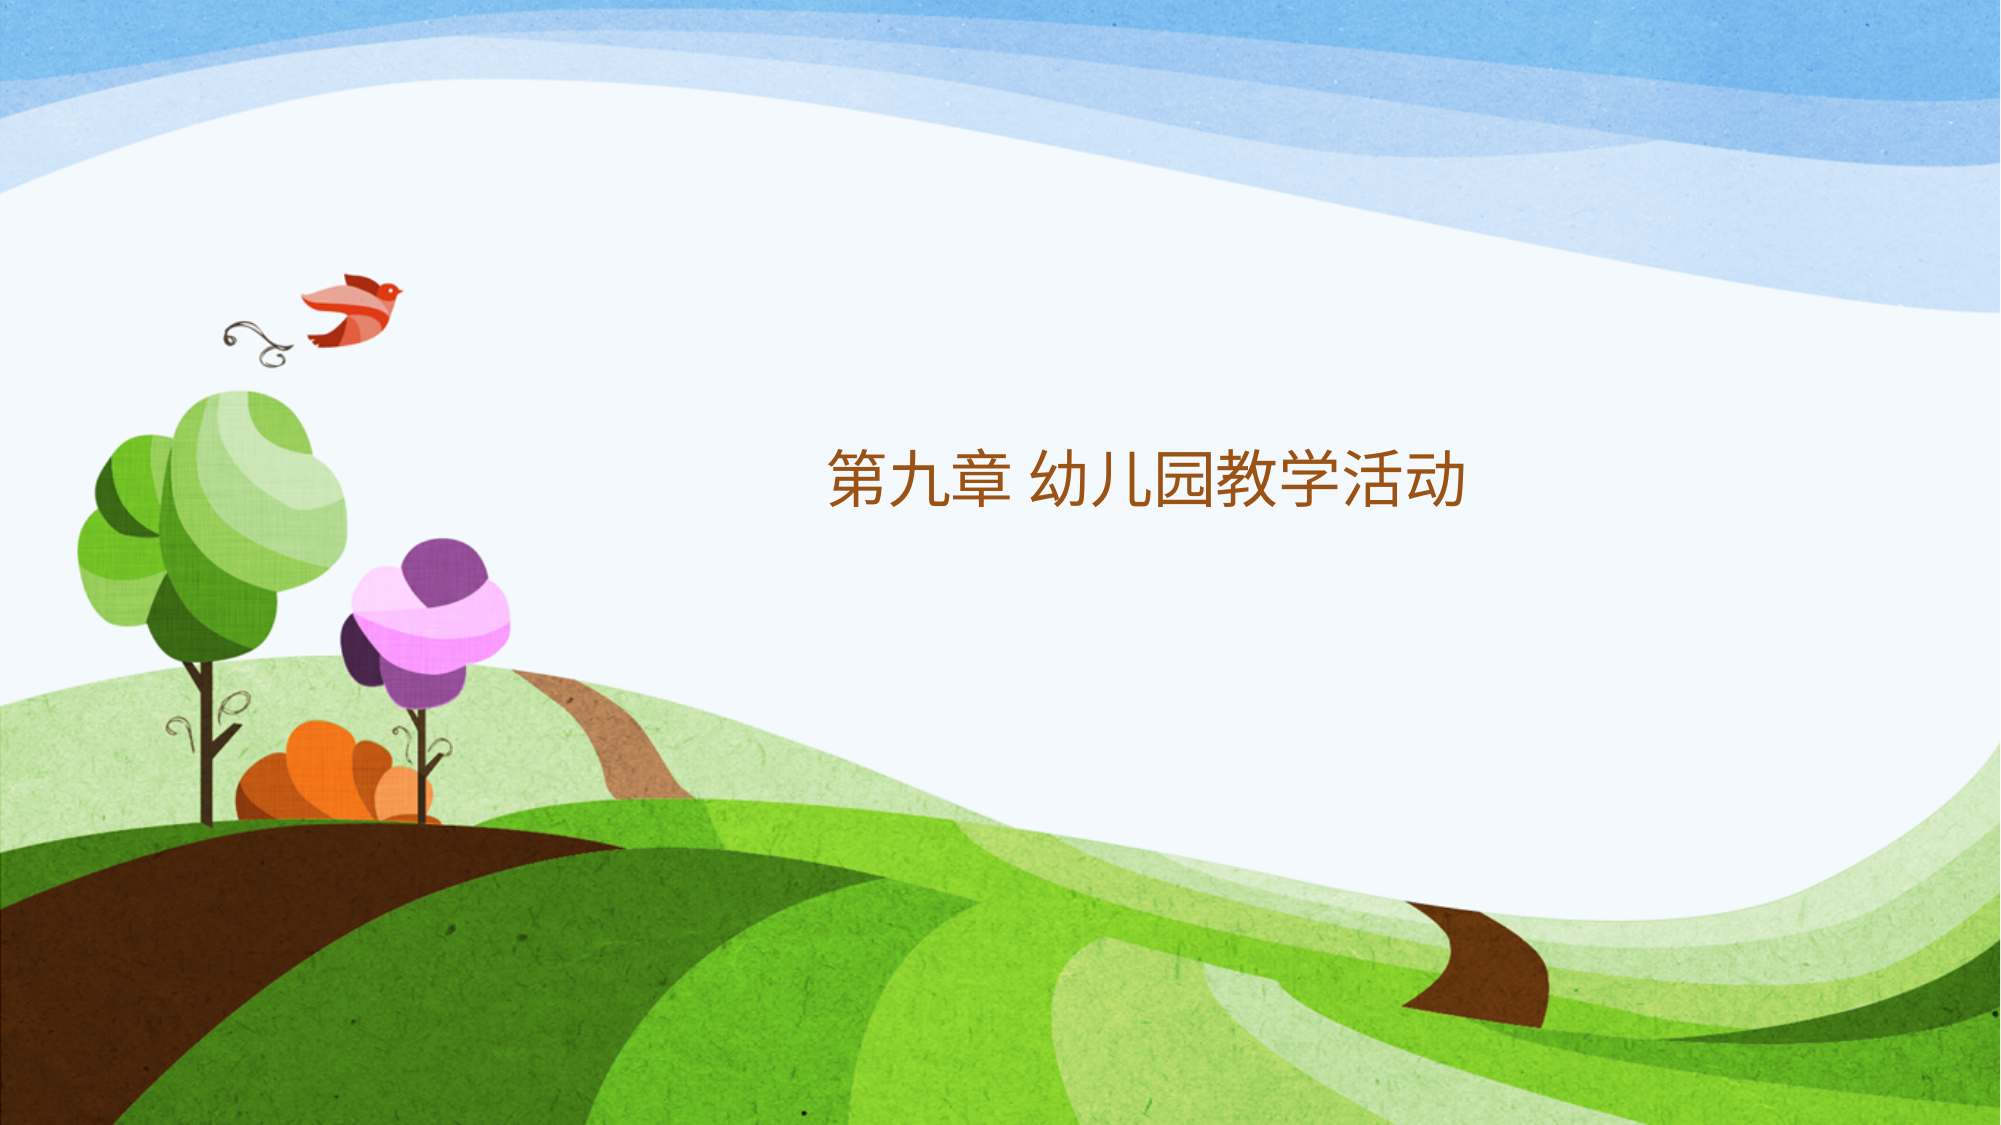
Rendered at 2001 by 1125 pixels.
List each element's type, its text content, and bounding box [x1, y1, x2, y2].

picture [0, 0, 2001, 1125]
title 第九章 幼儿园教学活动 [346, 375, 1947, 676]
